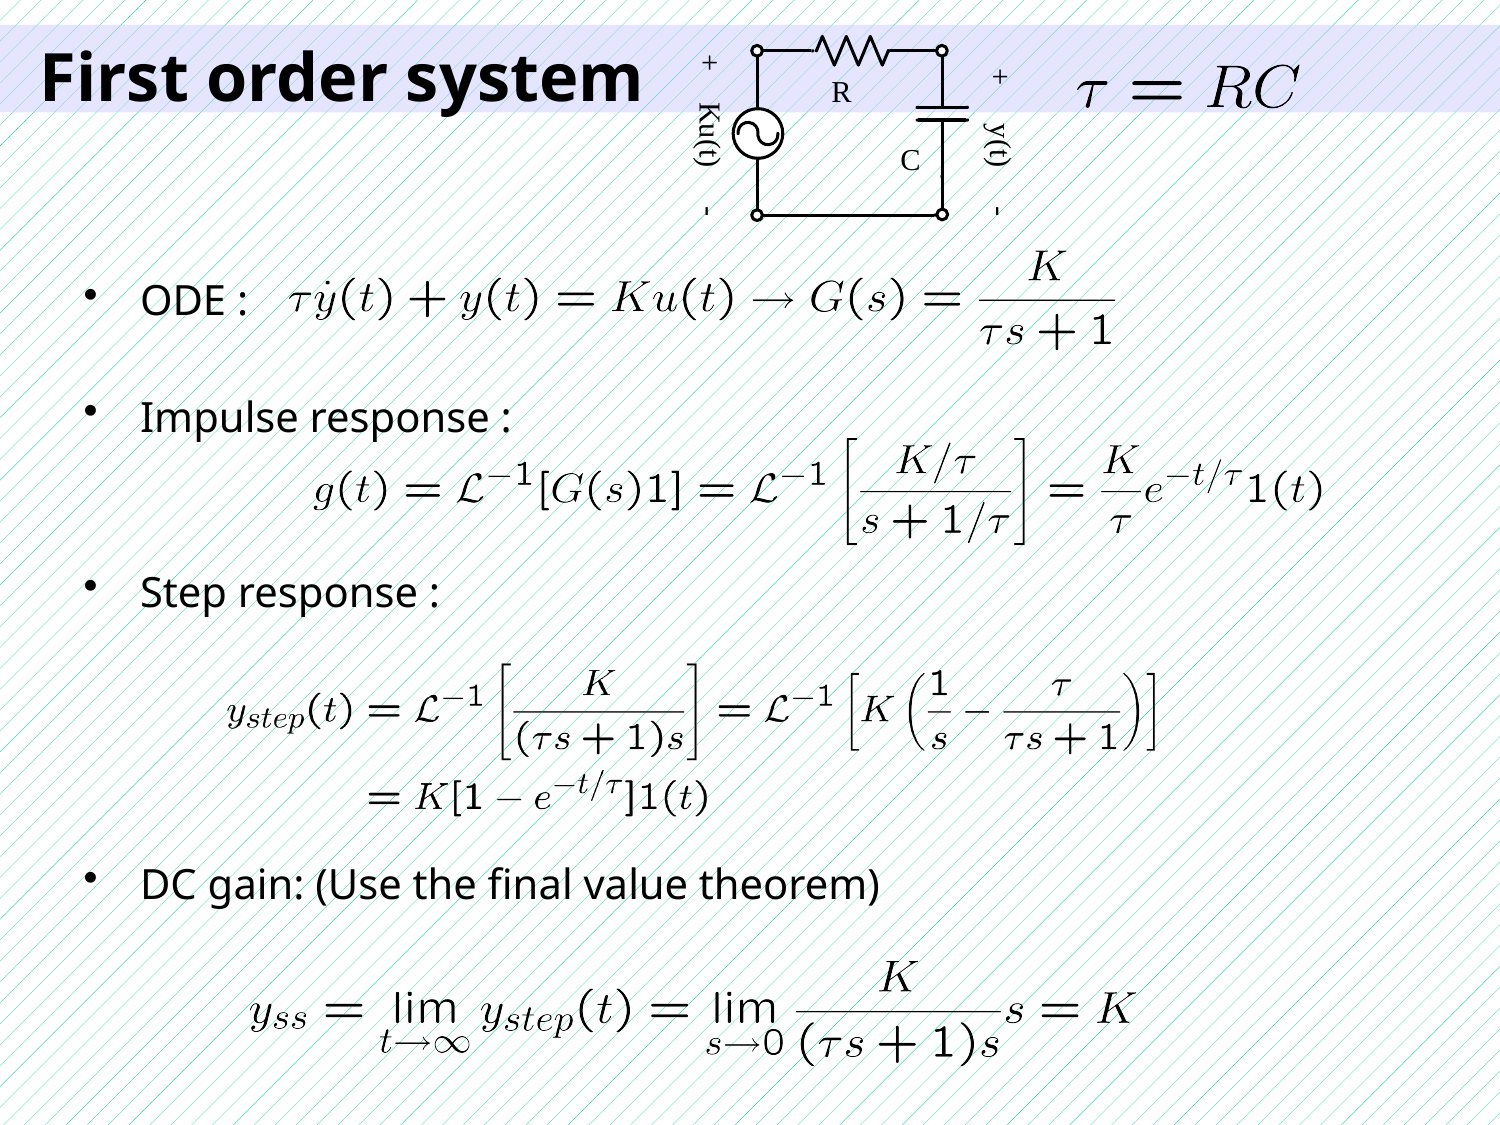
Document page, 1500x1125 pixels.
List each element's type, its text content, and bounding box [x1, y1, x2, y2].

picture [249, 959, 1138, 1068]
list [687, 31, 1026, 226]
title First order system [24, 24, 1476, 126]
picture [312, 437, 1324, 548]
list ODE : Impulse response : Step response : DC gain: (Use the final value theorem) [68, 149, 1401, 1101]
picture [1074, 62, 1301, 111]
picture [224, 662, 1155, 818]
picture [287, 249, 1116, 351]
